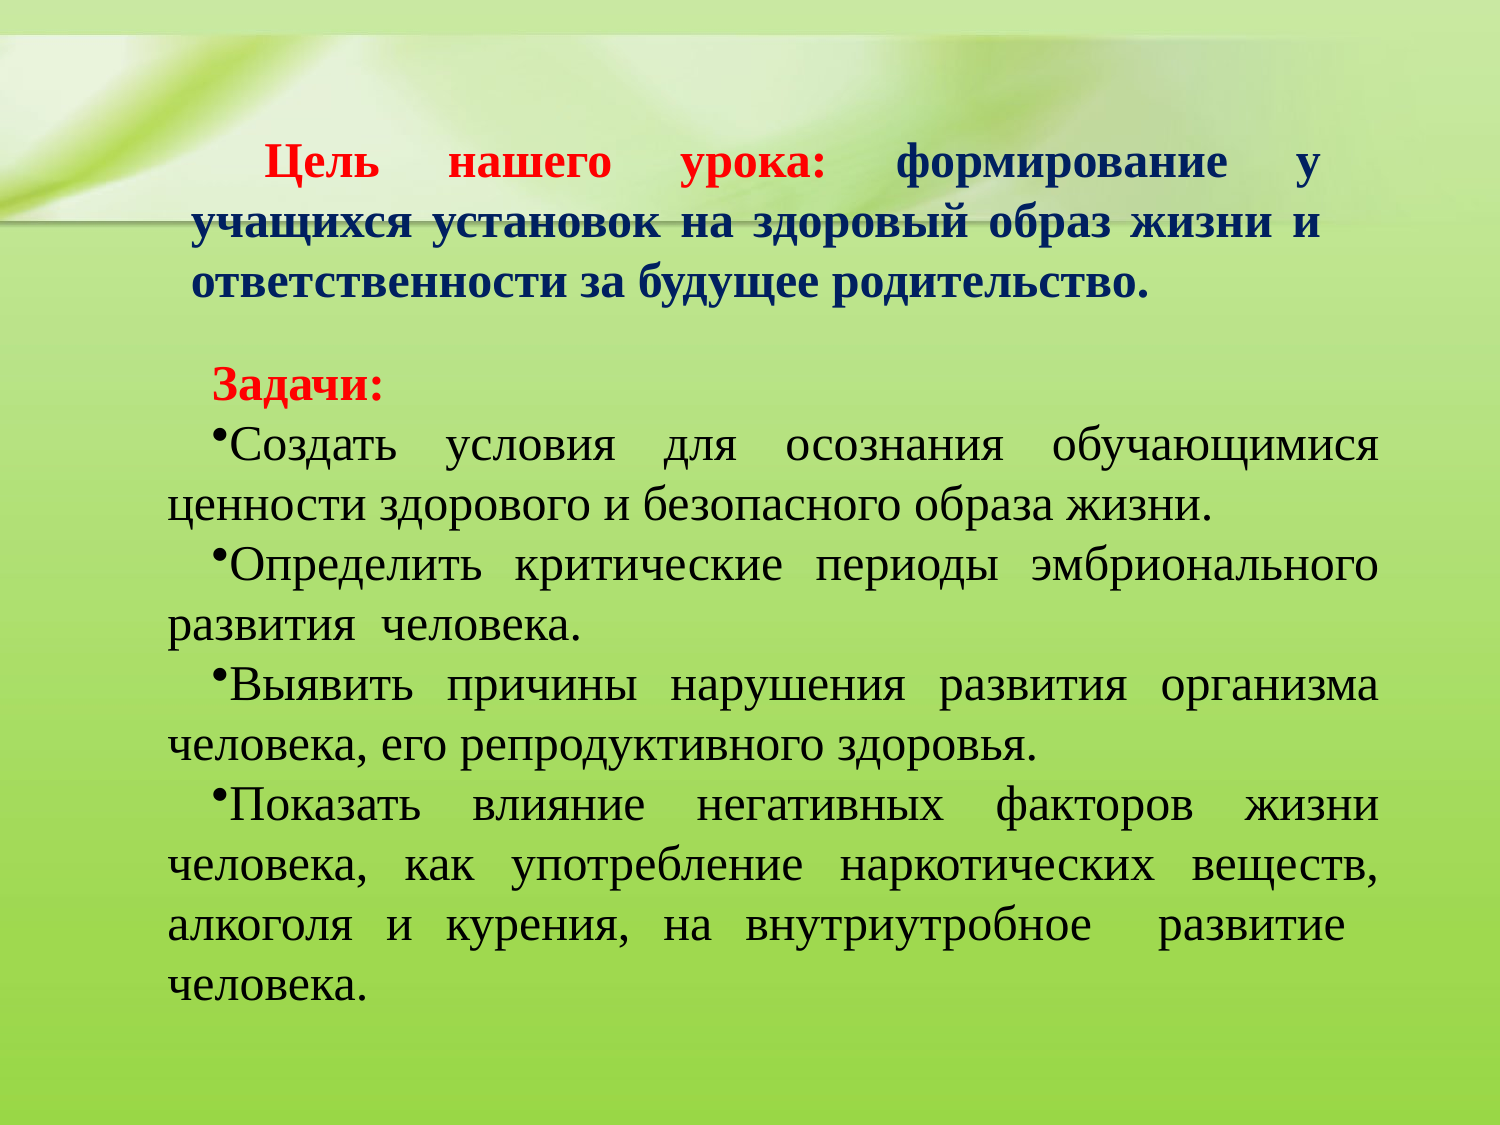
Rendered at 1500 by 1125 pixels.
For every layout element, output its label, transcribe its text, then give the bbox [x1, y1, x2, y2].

picture [0, 0, 1500, 1125]
text_box Цель нашего урока: формирование у учащихся установок на здоровый образ жизни и ответственности за будущее родительство. [175, 59, 1336, 315]
text_box Задачи: Создать условия для осознания обучающимися ценности здорового и безопасного образа жизни. Определить критические периоды эмбрионального развития человека. Выявить причины нарушения развития организма человека, его репродуктивного здоровья. Показать влияние негативных факторов жизни человека, как употребление наркотических веществ, алкоголя и курения, на внутриутробное развитие человека. [152, 343, 1395, 1019]
